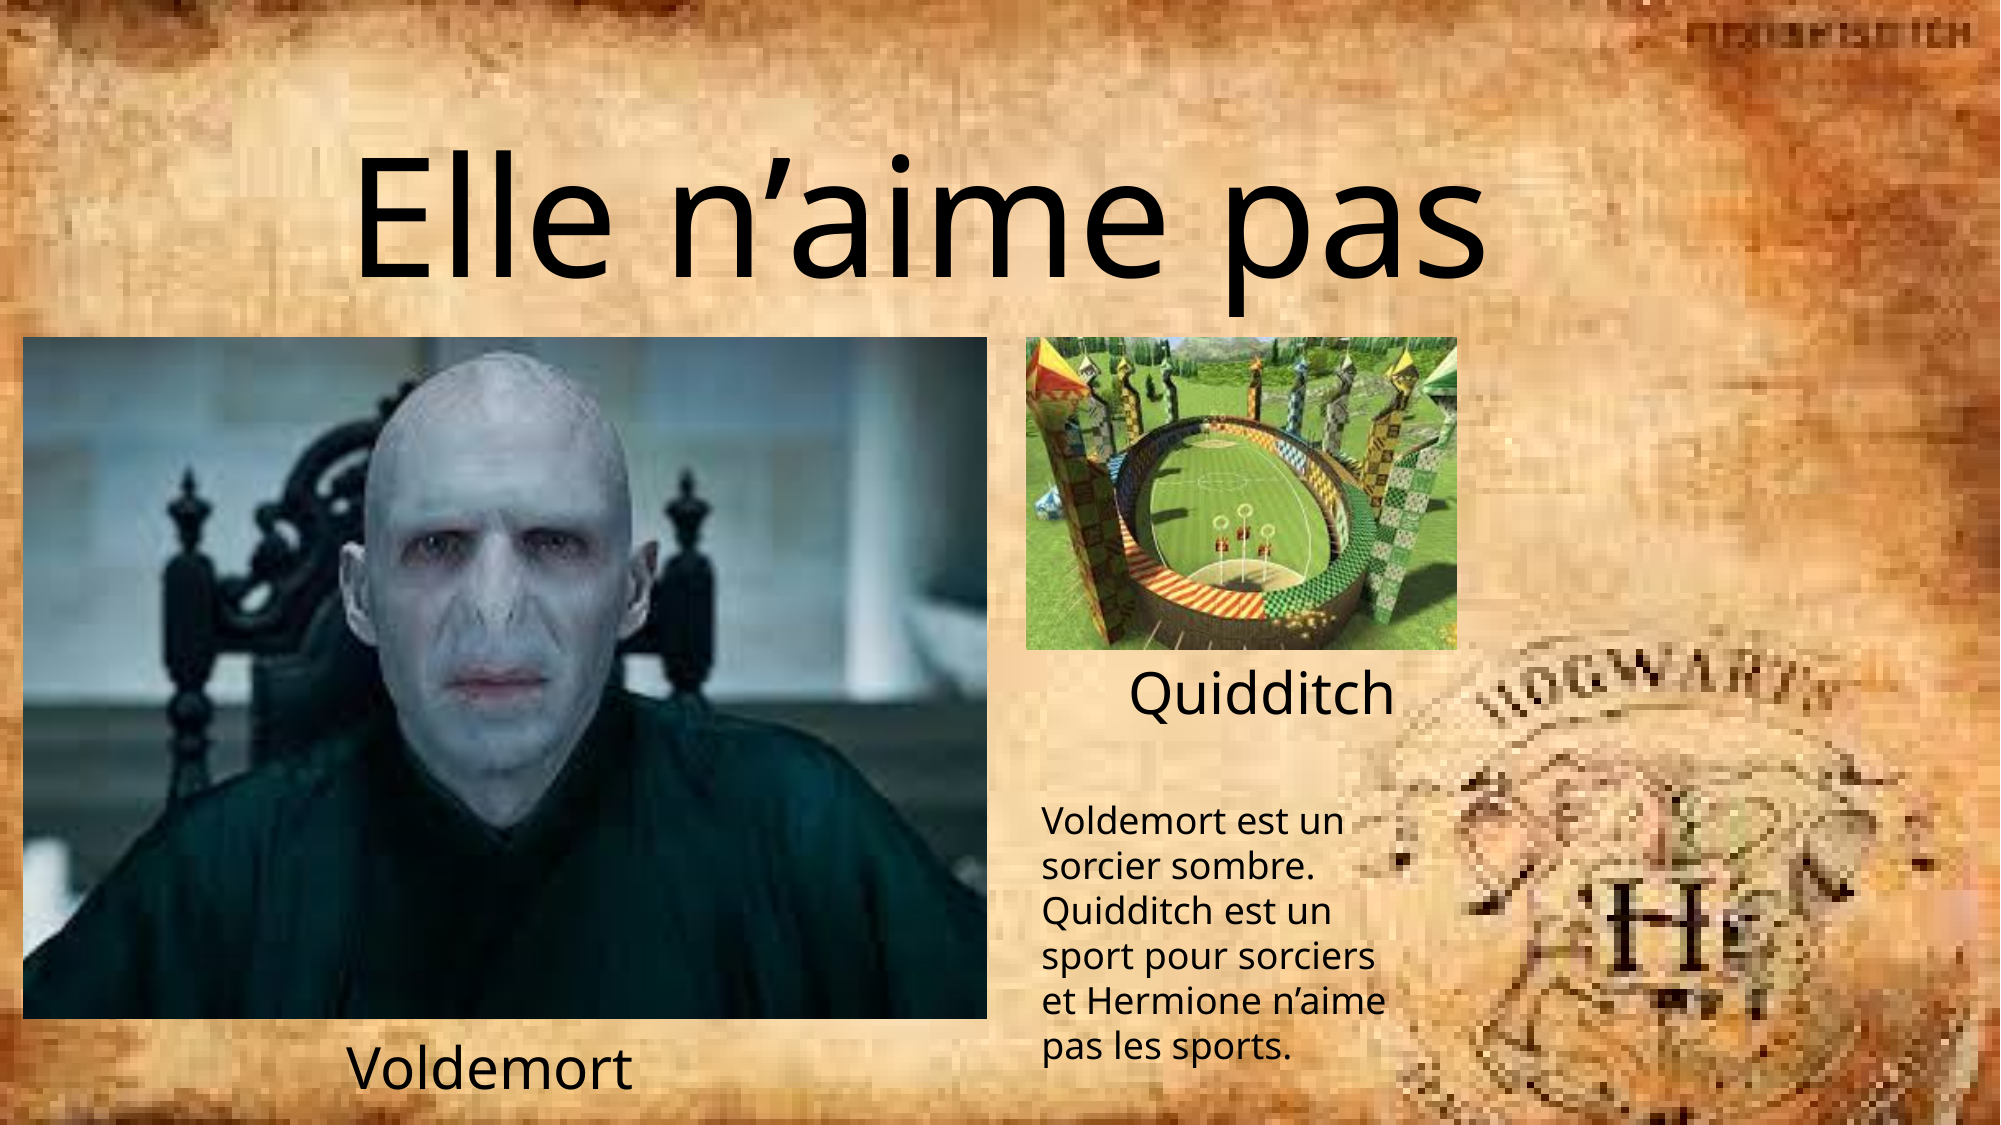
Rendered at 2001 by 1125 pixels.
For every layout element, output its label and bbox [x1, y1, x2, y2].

picture [23, 337, 987, 1019]
list [0, 0, 2000, 1125]
picture [1026, 337, 1457, 650]
